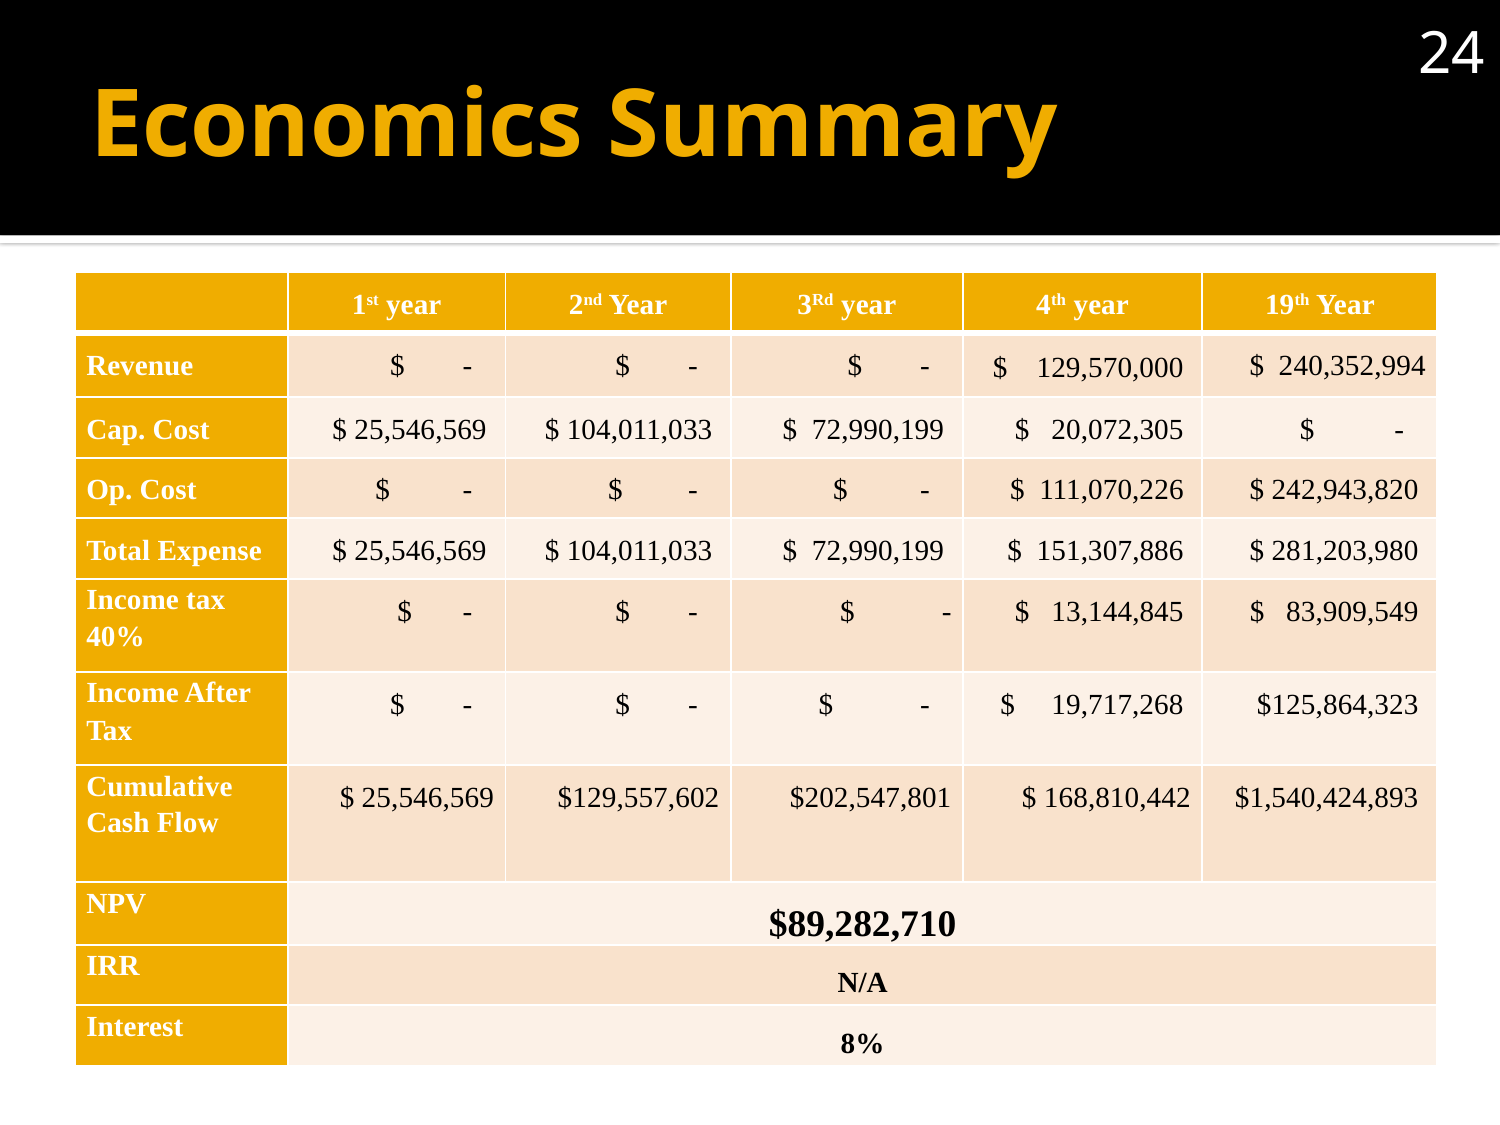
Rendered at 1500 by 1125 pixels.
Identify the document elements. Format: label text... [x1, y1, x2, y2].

table_cell Income After Tax [76, 673, 287, 764]
table_cell $ - [732, 673, 962, 764]
table_cell $ 151,307,886 [964, 519, 1201, 578]
table_cell $ 111,070,226 [964, 459, 1201, 517]
title Economics Summary [75, 24, 1425, 213]
table_cell Income tax 40% [76, 580, 287, 671]
table_cell $ - [289, 673, 505, 764]
table_cell $ 104,011,033 [506, 519, 730, 578]
table_cell $ - [506, 673, 730, 764]
table_cell $ 83,909,549 [1203, 580, 1436, 671]
table_cell $ - [506, 580, 730, 671]
table_cell Op. Cost [76, 459, 287, 517]
slide_number 24 [1379, 50, 1500, 95]
table_cell $ - [506, 336, 730, 396]
table_cell $ 72,990,199 [732, 519, 962, 578]
table_header 3Rd year [732, 273, 962, 330]
table_cell $ 13,144,845 [964, 580, 1201, 671]
table_cell $ - [732, 459, 962, 517]
table_cell $ 104,011,033 [506, 398, 730, 457]
table_cell $ - [289, 459, 505, 517]
table_cell 8% [289, 1006, 1436, 1065]
table_cell NPV [76, 883, 287, 944]
table_cell $1,540,424,893 [1203, 766, 1436, 881]
table_cell $ - [732, 336, 962, 396]
table_cell $202,547,801 [732, 766, 962, 881]
table_cell $ - [289, 580, 505, 671]
table_cell Cap. Cost [76, 398, 287, 457]
table_cell Cumulative Cash Flow [76, 766, 287, 881]
table_cell Revenue [76, 336, 287, 396]
table_header 1st year [289, 273, 505, 330]
table_cell $ - [289, 336, 505, 396]
table_cell Interest [76, 1006, 287, 1065]
table_cell $ 129,570,000 [964, 336, 1201, 396]
table_cell $125,864,323 [1203, 673, 1436, 764]
table_cell $ 168,810,442 [964, 766, 1201, 881]
table_cell $ 240,352,994 [1203, 336, 1436, 396]
table_cell $89,282,710 [289, 883, 1436, 944]
table_cell $ 25,546,569 [289, 519, 505, 578]
table_cell $ 281,203,980 [1203, 519, 1436, 578]
table_cell $ 20,072,305 [964, 398, 1201, 457]
table_header 4th year [964, 273, 1201, 330]
table_cell $ - [732, 580, 962, 671]
table_cell IRR [76, 946, 287, 1004]
table_cell N/A [289, 946, 1436, 1004]
table_header [76, 273, 287, 330]
table_cell $ 25,546,569 [289, 766, 505, 881]
table_cell $129,557,602 [506, 766, 730, 881]
table_cell $ 19,717,268 [964, 673, 1201, 764]
table_header 2nd Year [506, 273, 730, 330]
table_cell $ 242,943,820 [1203, 459, 1436, 517]
table_cell $ 72,990,199 [732, 398, 962, 457]
table_cell $ - [506, 459, 730, 517]
table_header 19th Year [1203, 273, 1436, 330]
table_cell $ - [1203, 398, 1436, 457]
table_cell Total Expense [76, 519, 287, 578]
table_cell $ 25,546,569 [289, 398, 505, 457]
